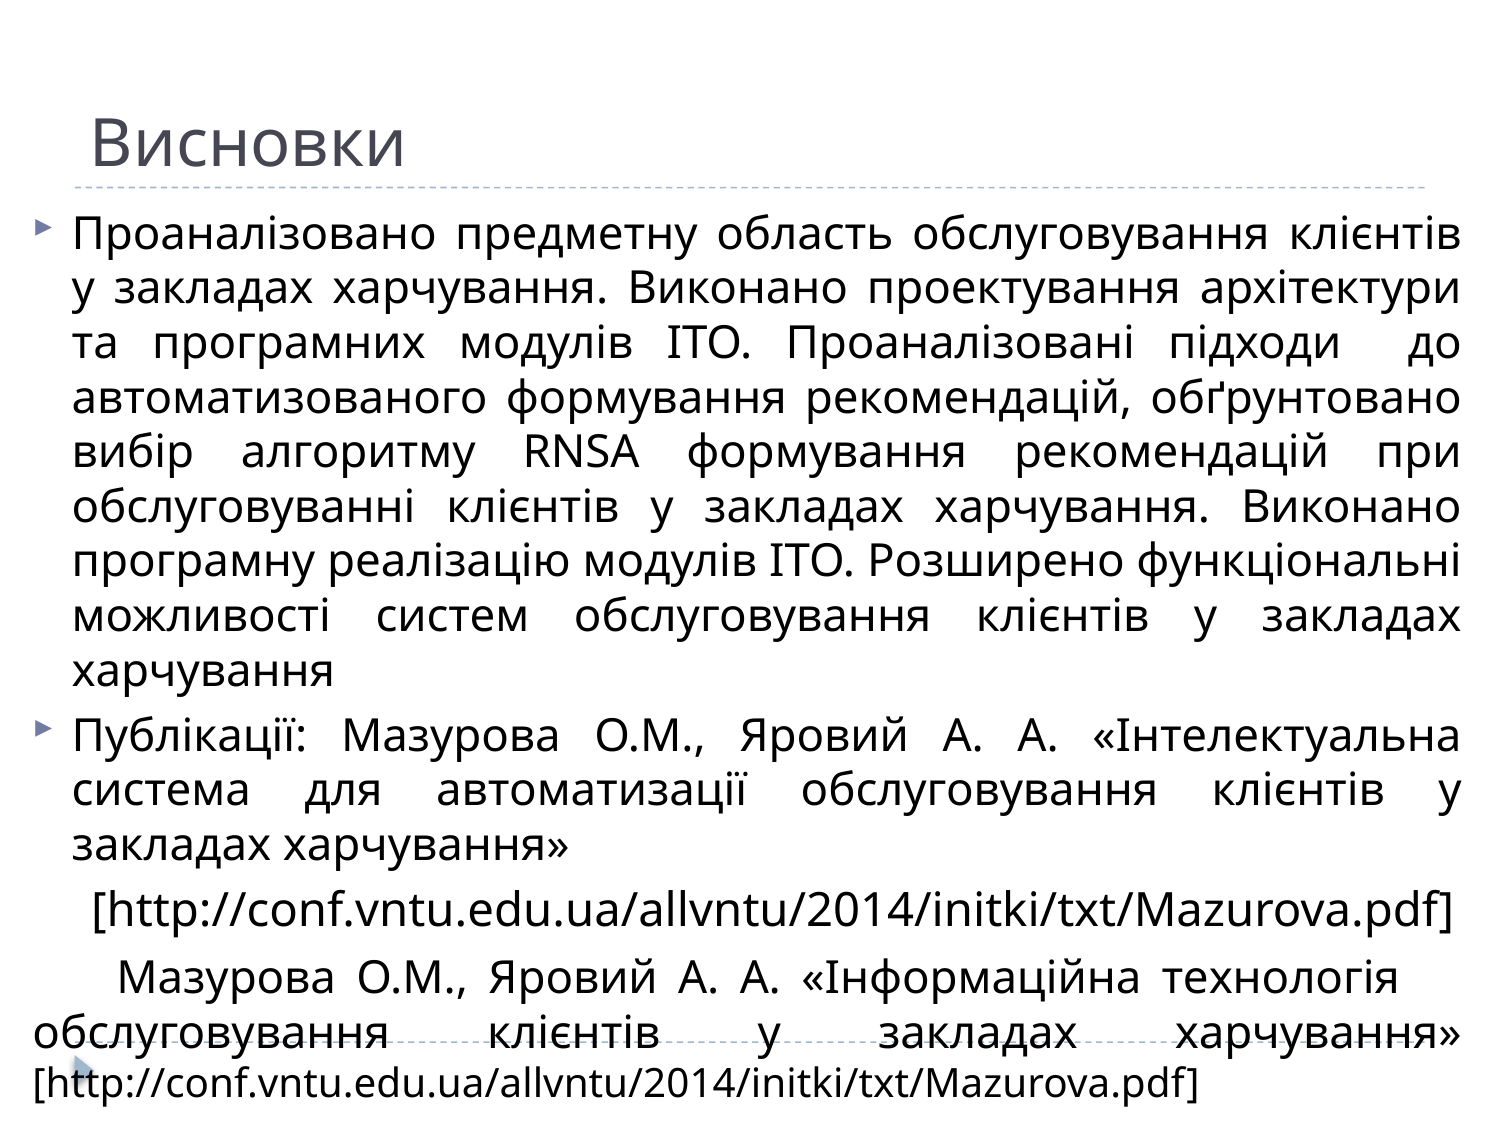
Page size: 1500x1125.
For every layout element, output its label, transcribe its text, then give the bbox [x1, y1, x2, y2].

list Проаналізовано предметну область обслуговування клієнтів у закладах харчування. Виконано проектування архітектури та програмних модулів ІТО. Проаналізовані підходи до автоматизованого формування рекомендацій, обґрунтовано вибір алгоритму RNSA формування рекомендацій при обслуговуванні клієнтів у закладах харчування. Виконано програмну реалізацію модулів ІТО. Розширено функціональні можливості систем обслуговування клієнтів у закладах харчування Публікації: Мазурова О.М., Яровий А. А. «Інтелектуальна система для автоматизації обслуговування клієнтів у закладах харчування» [http://conf.vntu.edu.ua/allvntu/2014/initki/txt/Mazurova.pdf] Мазурова О.М., Яровий А. А. «Інформаційна технологія обслуговування клієнтів у закладах харчування» [http://conf.vntu.edu.ua/allvntu/2014/initki/txt/Mazurova.pdf] [17, 196, 1477, 1125]
title Висновки [75, 24, 1425, 188]
